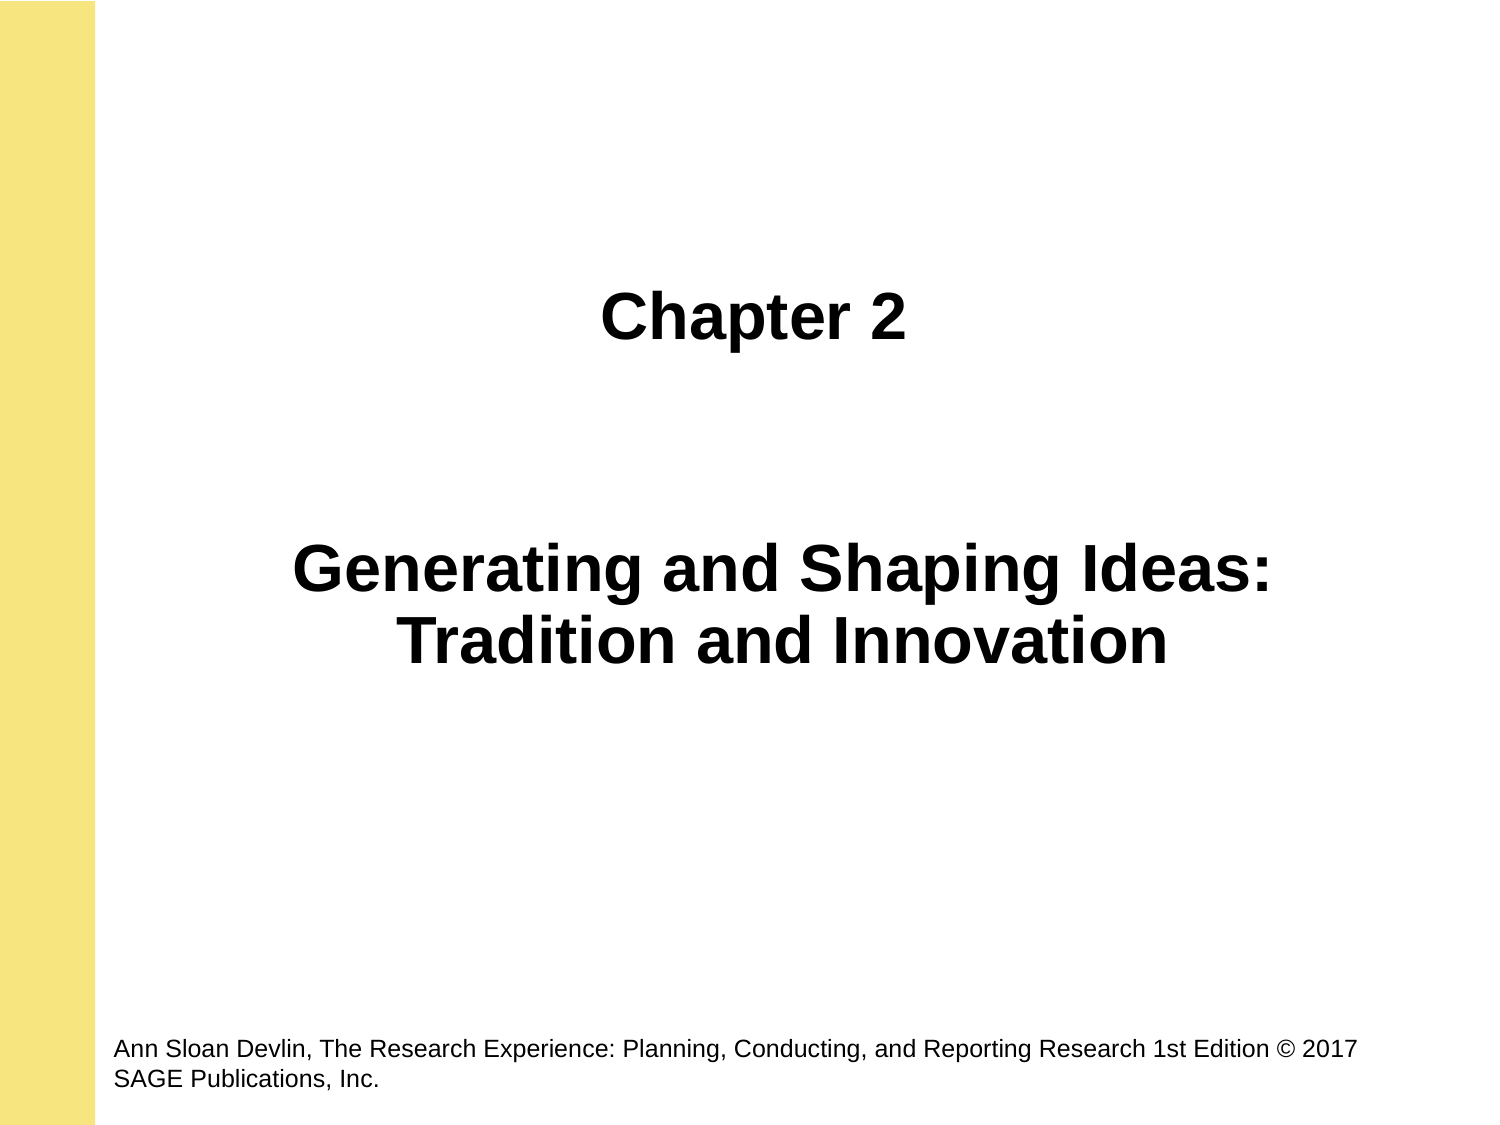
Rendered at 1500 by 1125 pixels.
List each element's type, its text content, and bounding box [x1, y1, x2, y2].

picture [0, 1, 96, 1125]
text_box Chapter 2 [585, 265, 923, 361]
subtitle Generating and Shaping Ideas: Tradition and Innovation [268, 526, 1299, 722]
